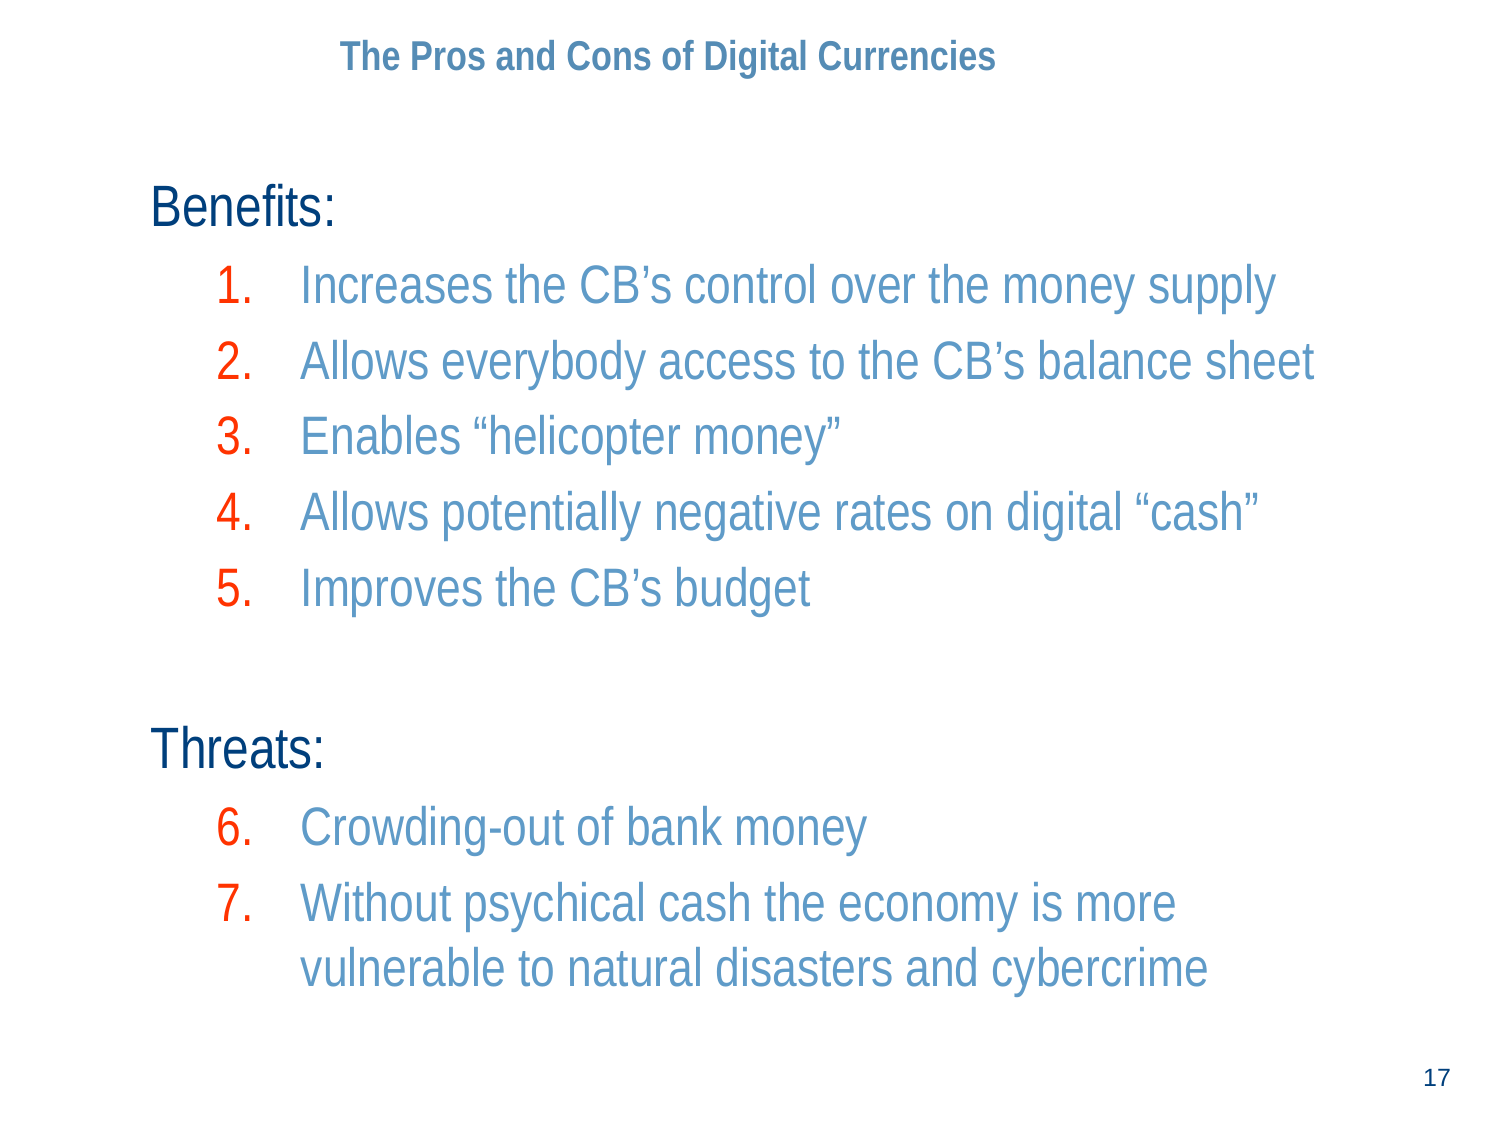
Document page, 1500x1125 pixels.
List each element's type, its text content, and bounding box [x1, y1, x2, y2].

list Benefits: Increases the CB’s control over the money supply Allows everybody access to the CB’s balance sheet Enables “helicopter money” Allows potentially negative rates on digital “cash” Improves the CB’s budget Threats: Crowding-out of bank money Without psychical cash the economy is more vulnerable to natural disasters and cybercrime [135, 160, 1365, 1024]
title The Pros and Cons of Digital Currencies [324, 12, 1294, 96]
slide_number 17 [1116, 1047, 1467, 1107]
